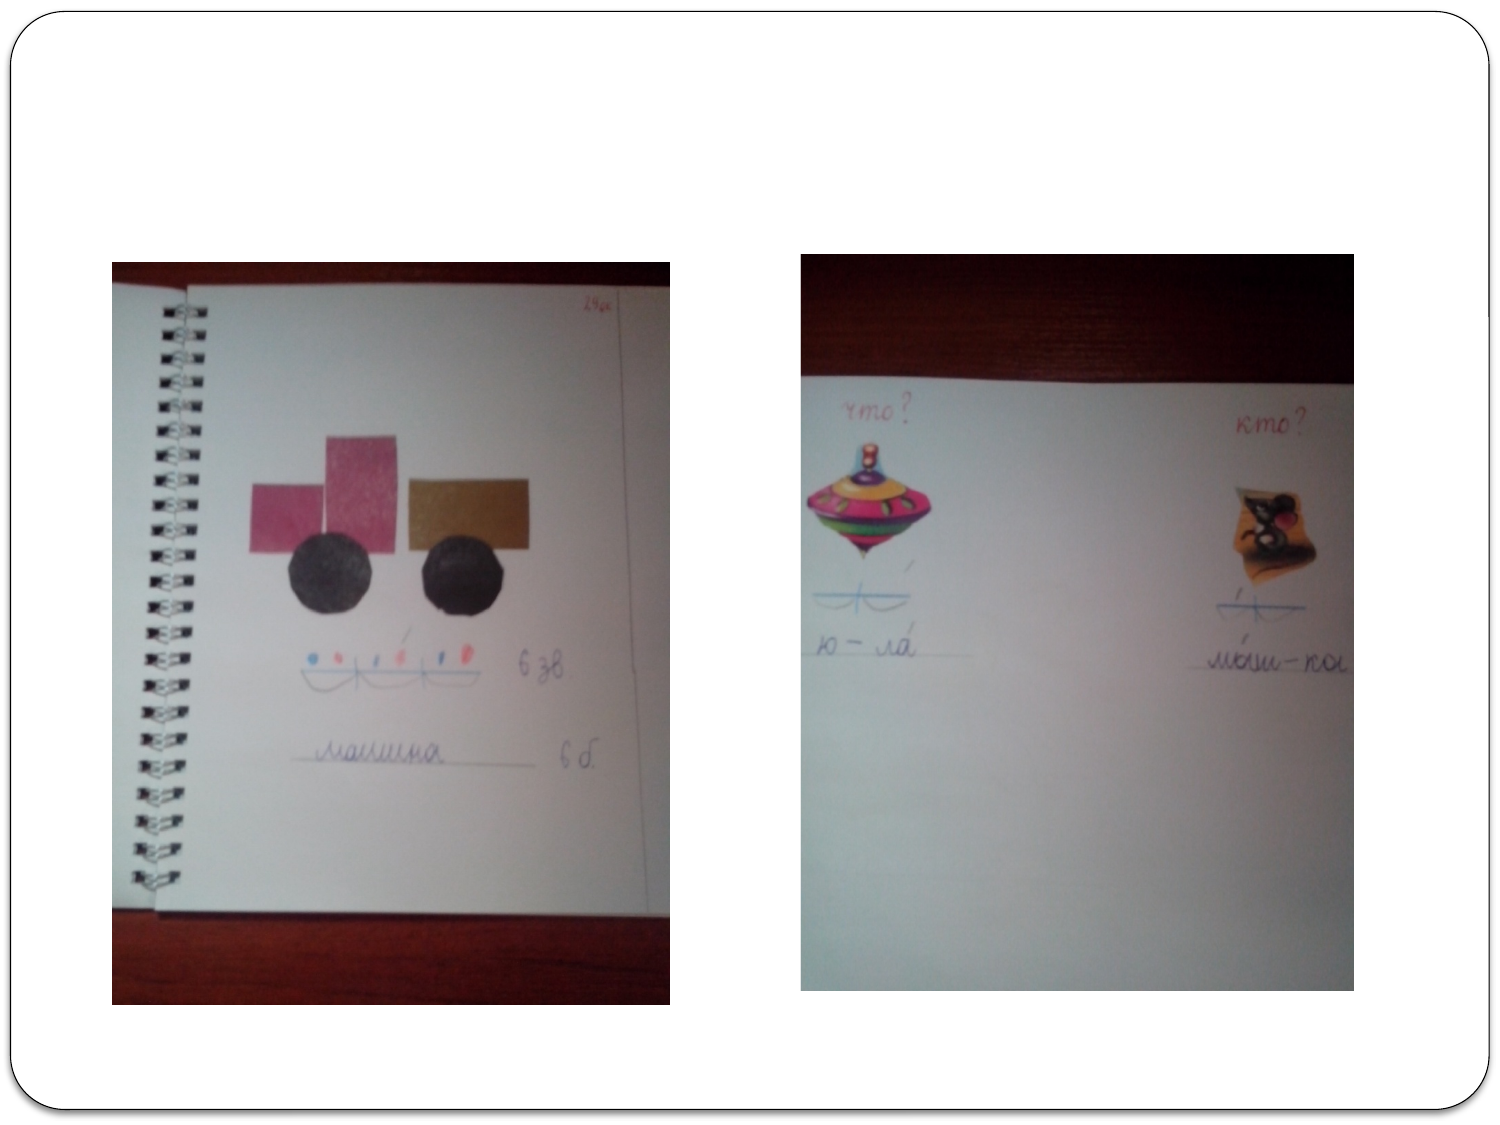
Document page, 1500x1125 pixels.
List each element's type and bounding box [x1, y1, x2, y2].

list [112, 262, 670, 1006]
picture [707, 254, 1446, 990]
